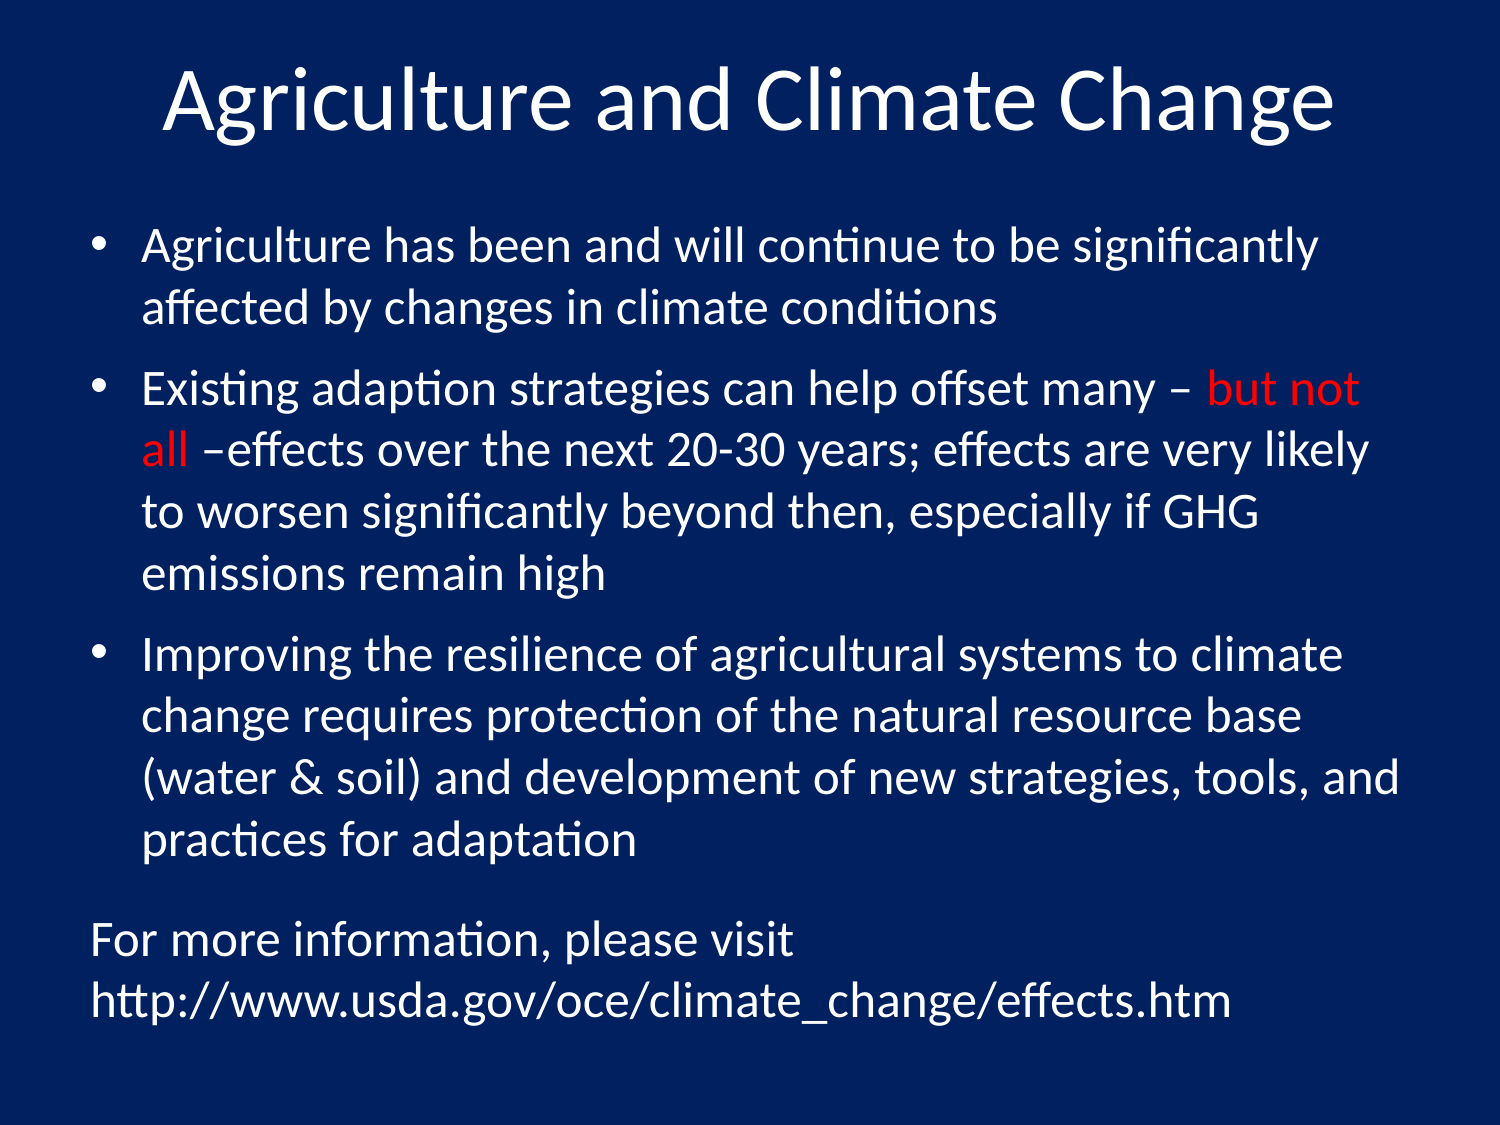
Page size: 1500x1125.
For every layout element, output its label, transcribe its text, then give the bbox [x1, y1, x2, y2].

list Agriculture has been and will continue to be significantly affected by changes in climate conditions Existing adaption strategies can help offset many – but not all –effects over the next 20-30 years; effects are very likely to worsen significantly beyond then, especially if GHG emissions remain high Improving the resilience of agricultural systems to climate change requires protection of the natural resource base (water & soil) and development of new strategies, tools, and practices for adaptation For more information, please visit http://www.usda.gov/oce/climate_change/effects.htm [75, 203, 1425, 1050]
title Agriculture and Climate Change [75, 0, 1425, 188]
